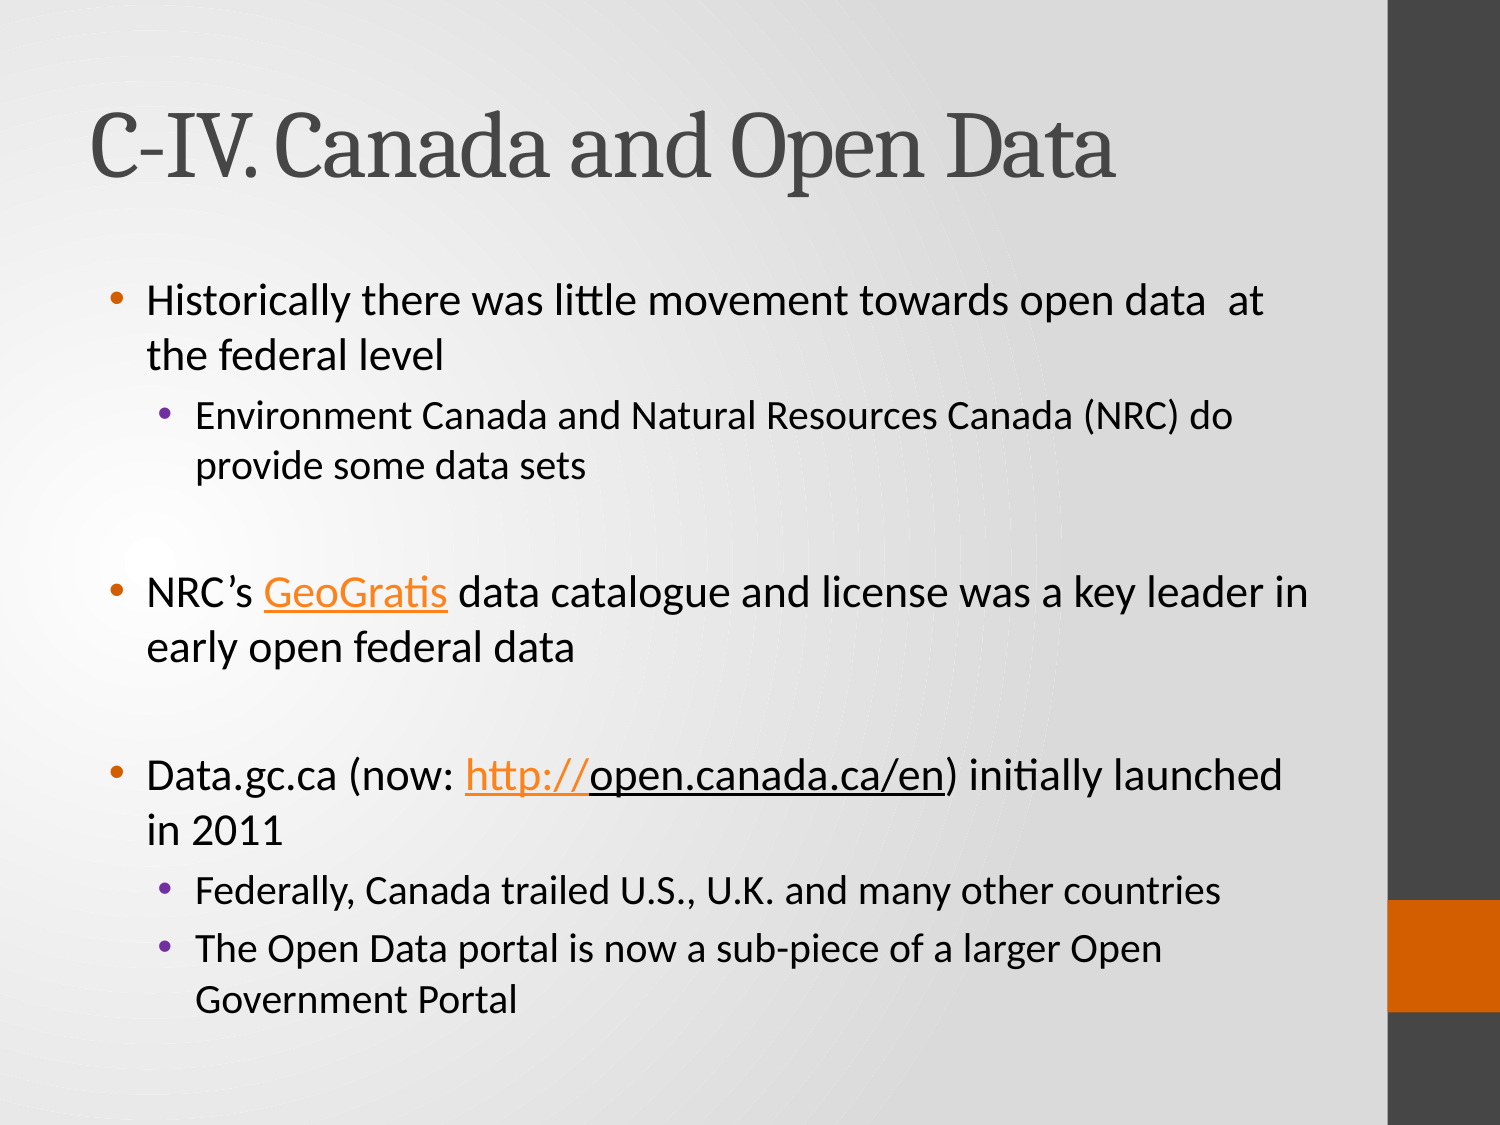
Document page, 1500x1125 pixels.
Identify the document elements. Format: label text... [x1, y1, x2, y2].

list Historically there was little movement towards open data at the federal level Environment Canada and Natural Resources Canada (NRC) do provide some data sets NRC’s GeoGratis data catalogue and license was a key leader in early open federal data Data.gc.ca (now: http://open.canada.ca/en) initially launched in 2011 Federally, Canada trailed U.S., U.K. and many other countries The Open Data portal is now a sub-piece of a larger Open Government Portal [75, 262, 1325, 1050]
title C-IV. Canada and Open Data [75, 45, 1325, 233]
